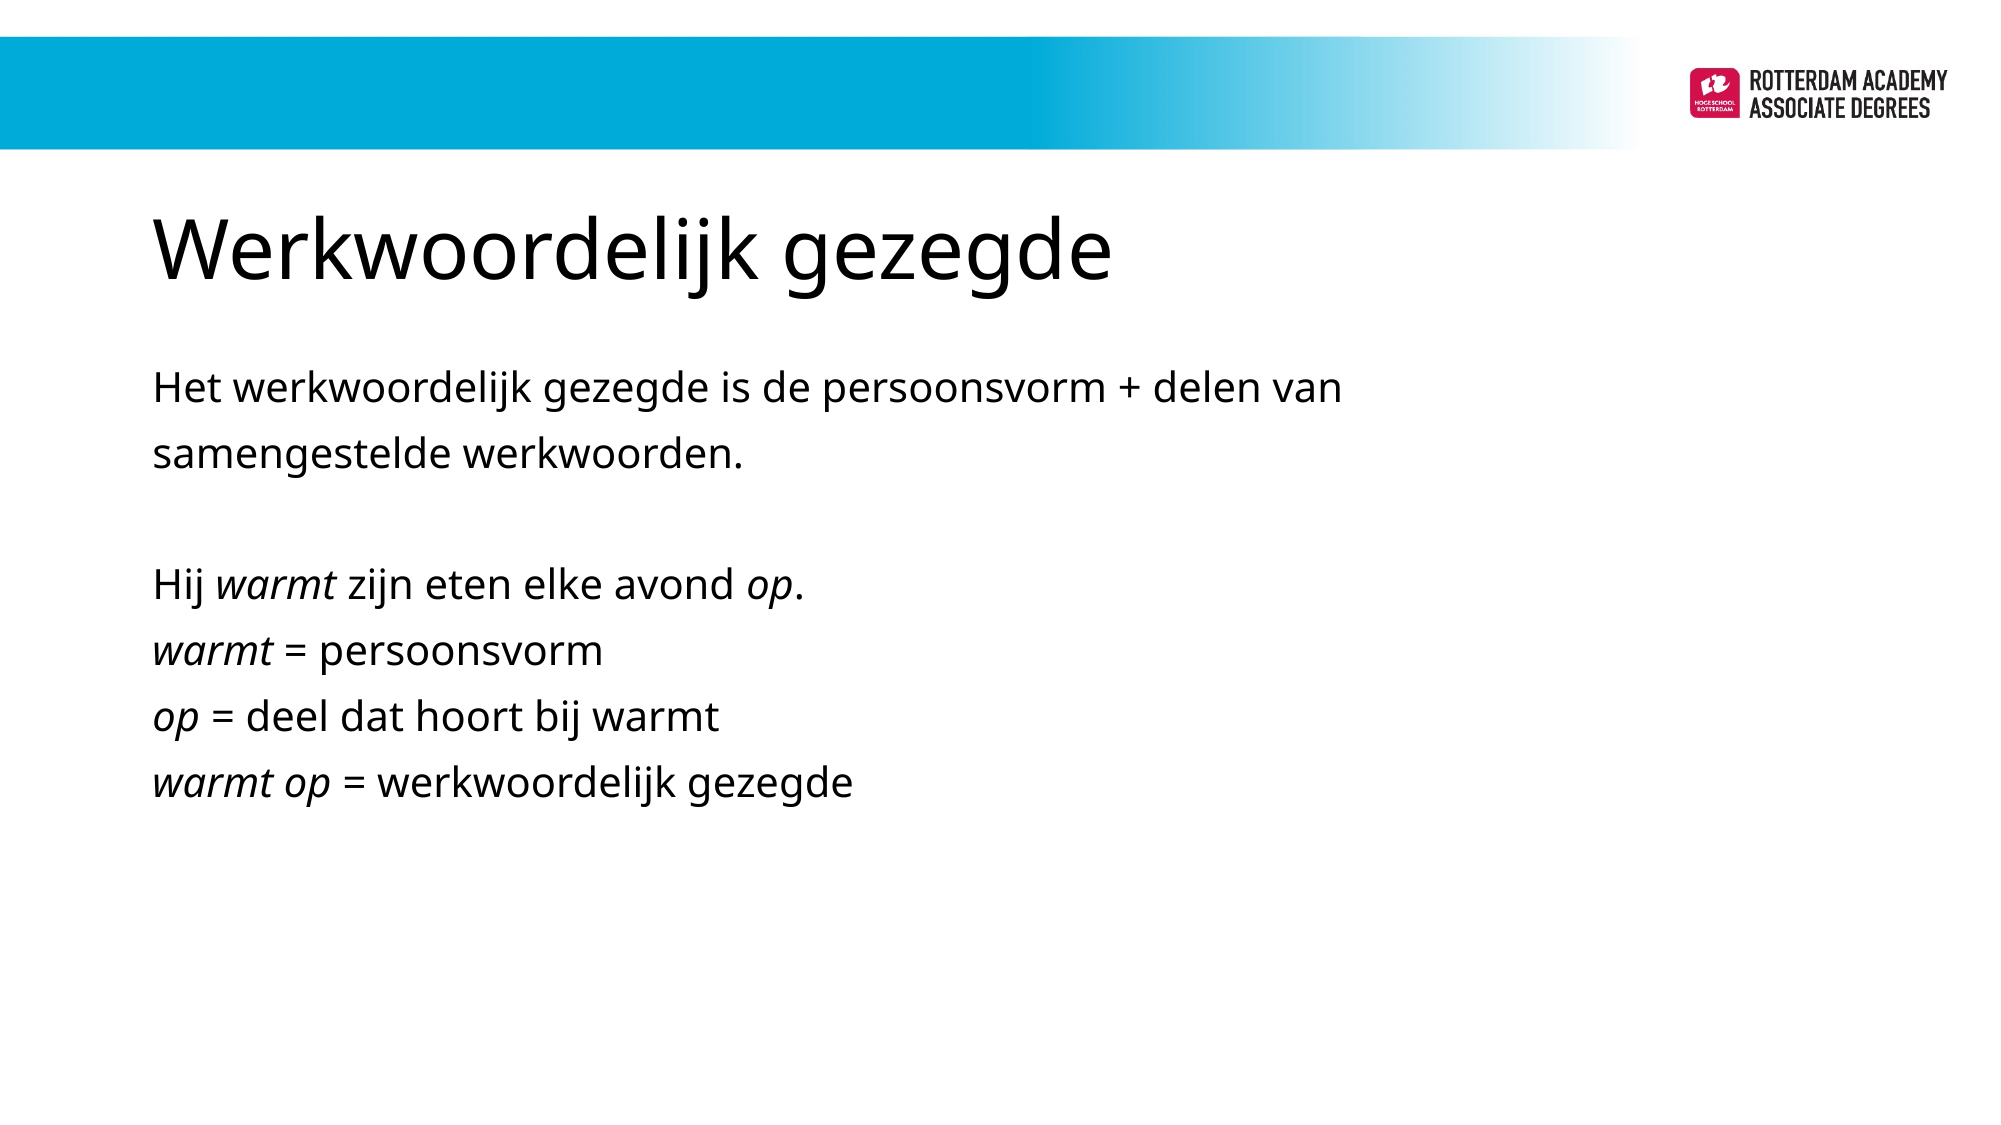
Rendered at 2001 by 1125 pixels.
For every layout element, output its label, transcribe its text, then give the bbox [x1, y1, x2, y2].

list Het werkwoordelijk gezegde is de persoonsvorm + delen van samengestelde werkwoorden. Hij warmt zijn eten elke avond op. warmt = persoonsvorm op = deel dat hoort bij warmt warmt op = werkwoordelijk gezegde [137, 358, 1863, 1053]
title Werkwoordelijk gezegde [137, 175, 1863, 329]
picture [0, 0, 2000, 184]
